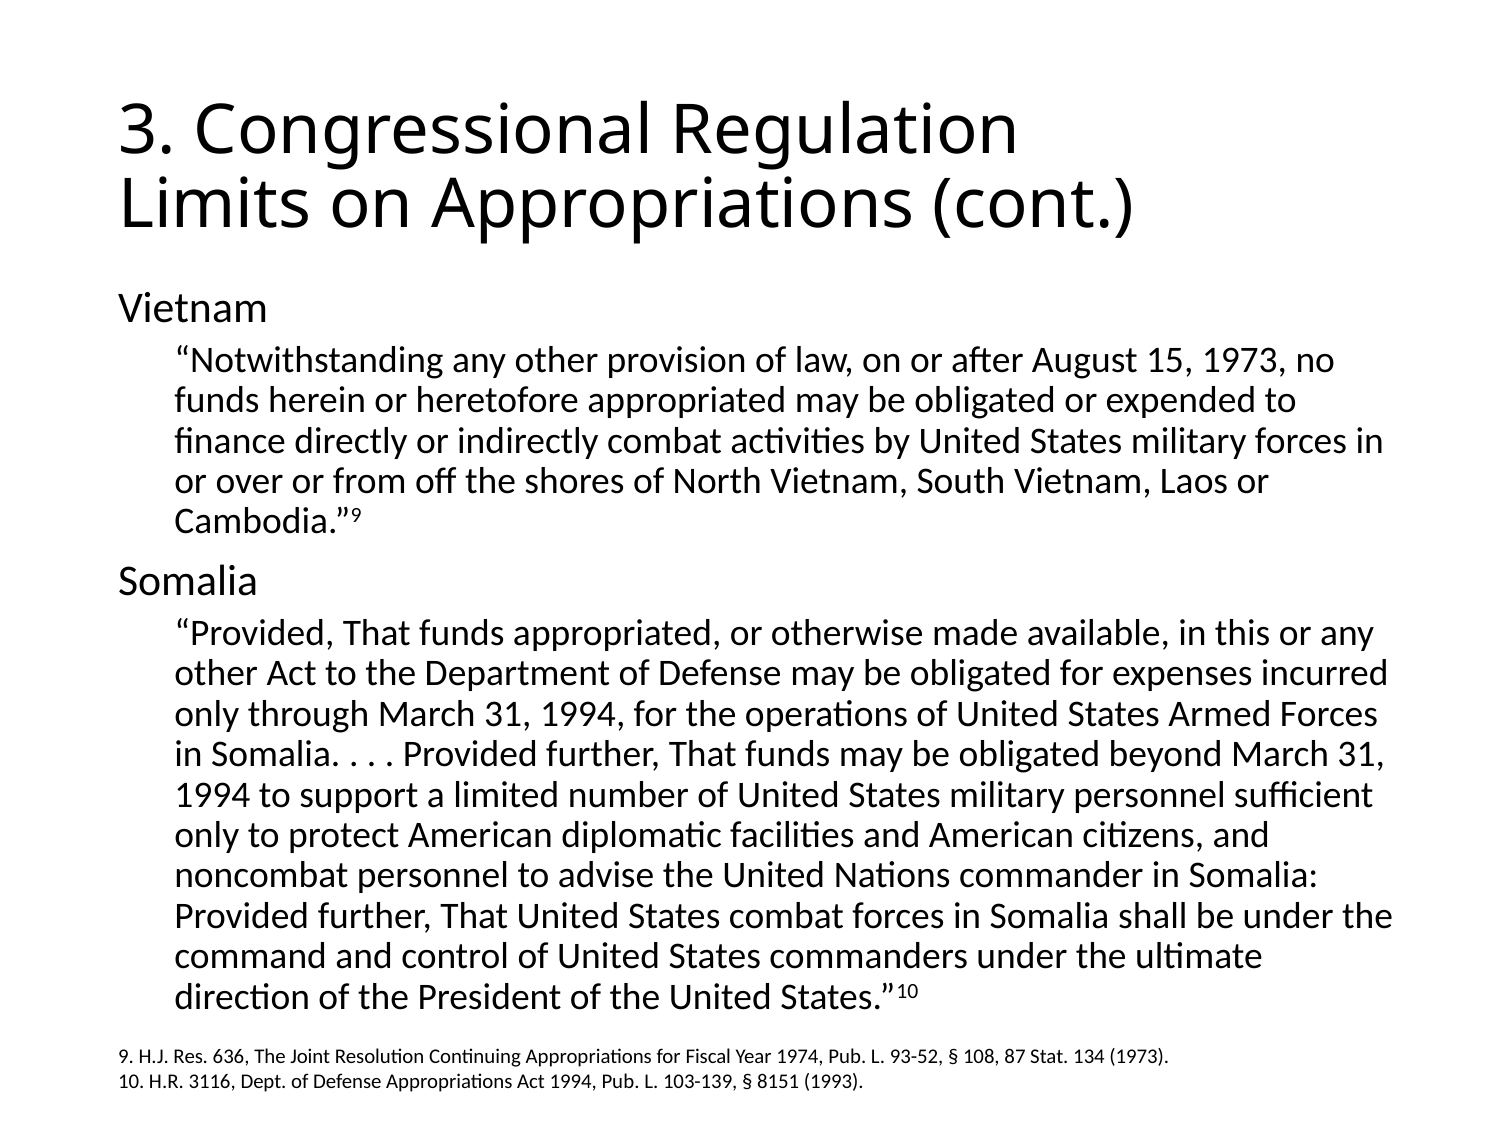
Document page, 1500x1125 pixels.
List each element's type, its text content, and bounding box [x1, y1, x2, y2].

list Vietnam “Notwithstanding any other provision of law, on or after August 15, 1973, no funds herein or heretofore appropriated may be obligated or expended to finance directly or indirectly combat activities by United States military forces in or over or from off the shores of North Vietnam, South Vietnam, Laos or Cambodia.”9 Somalia “Provided, That funds appropriated, or otherwise made available, in this or any other Act to the Department of Defense may be obligated for expenses incurred only through March 31, 1994, for the operations of United States Armed Forces in Somalia. . . . Provided further, That funds may be obligated beyond March 31, 1994 to support a limited number of United States military personnel sufficient only to protect American diplomatic facilities and American citizens, and noncombat personnel to advise the United Nations commander in Somalia: Provided further, That United States combat forces in Somalia shall be under the command and control of United States commanders under the ultimate direction of the President of the United States.”10 9. H.J. Res. 636, The Joint Resolution Continuing Appropriations for Fiscal Year 1974, Pub. L. 93-52, § 108, 87 Stat. 134 (1973). 10. H.R. 3116, Dept. of Defense Appropriations Act 1994, Pub. L. 103-139, § 8151 (1993). [102, 277, 1415, 992]
title 3. Congressional Regulation Limits on Appropriations (cont.) [102, 59, 1398, 277]
